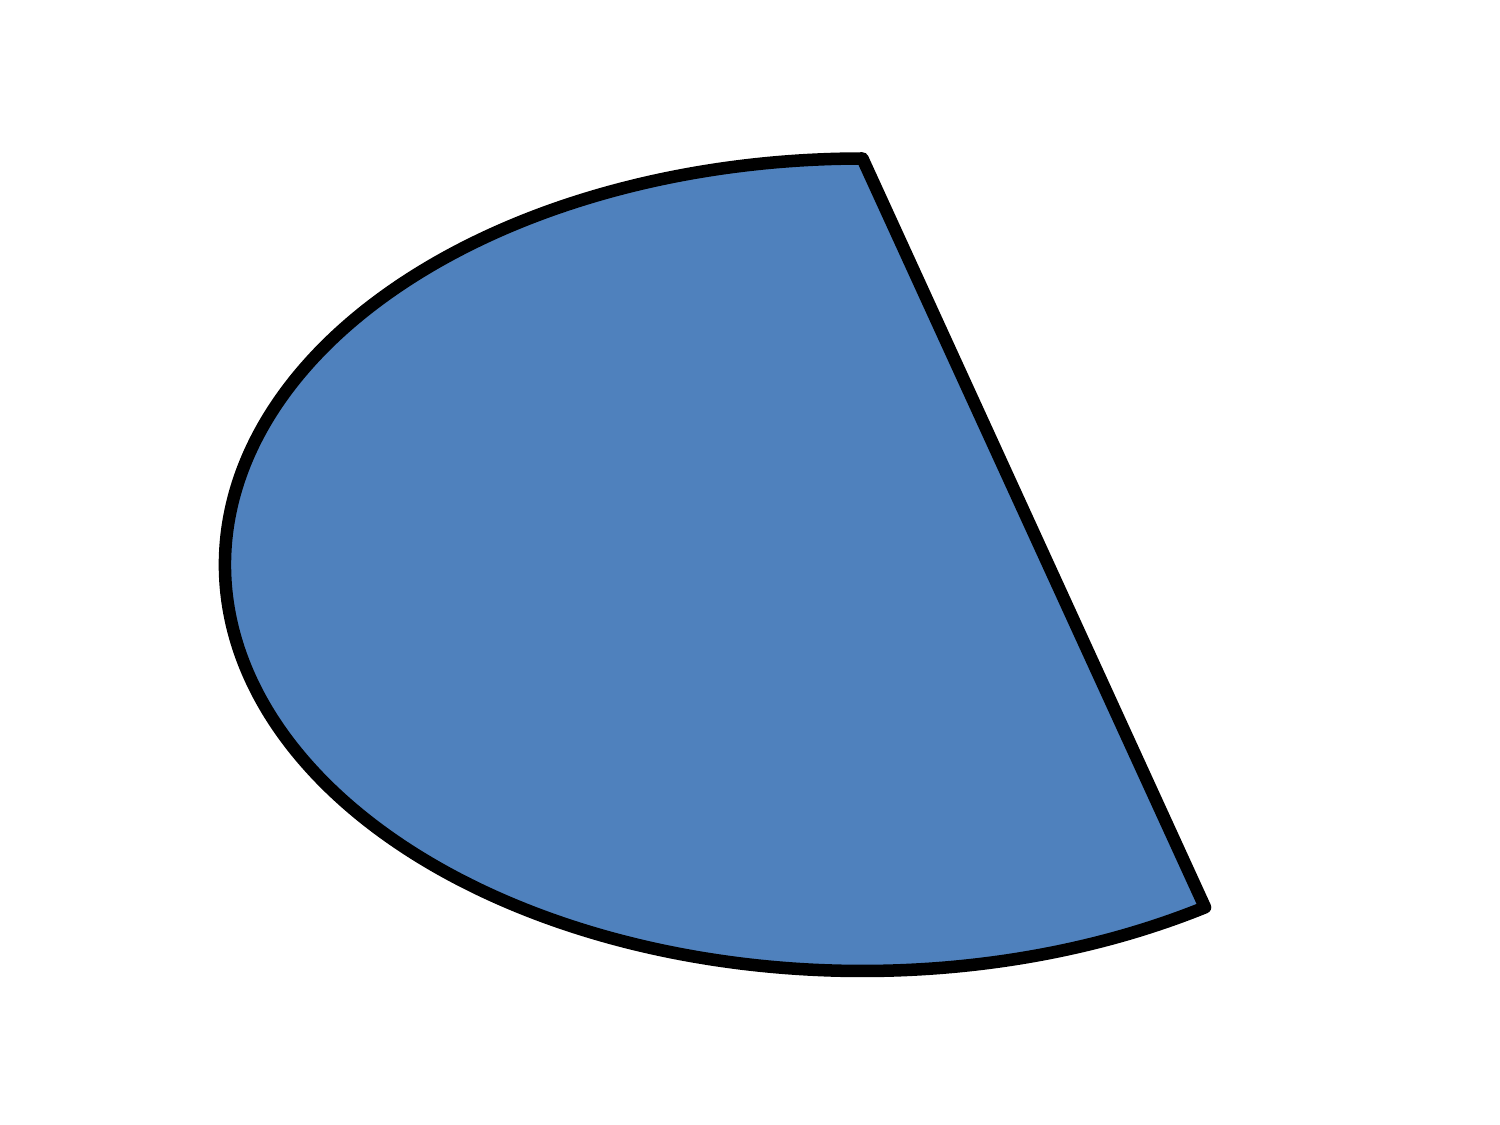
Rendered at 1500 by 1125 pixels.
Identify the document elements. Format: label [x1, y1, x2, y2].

text_box [222, 156, 1207, 974]
